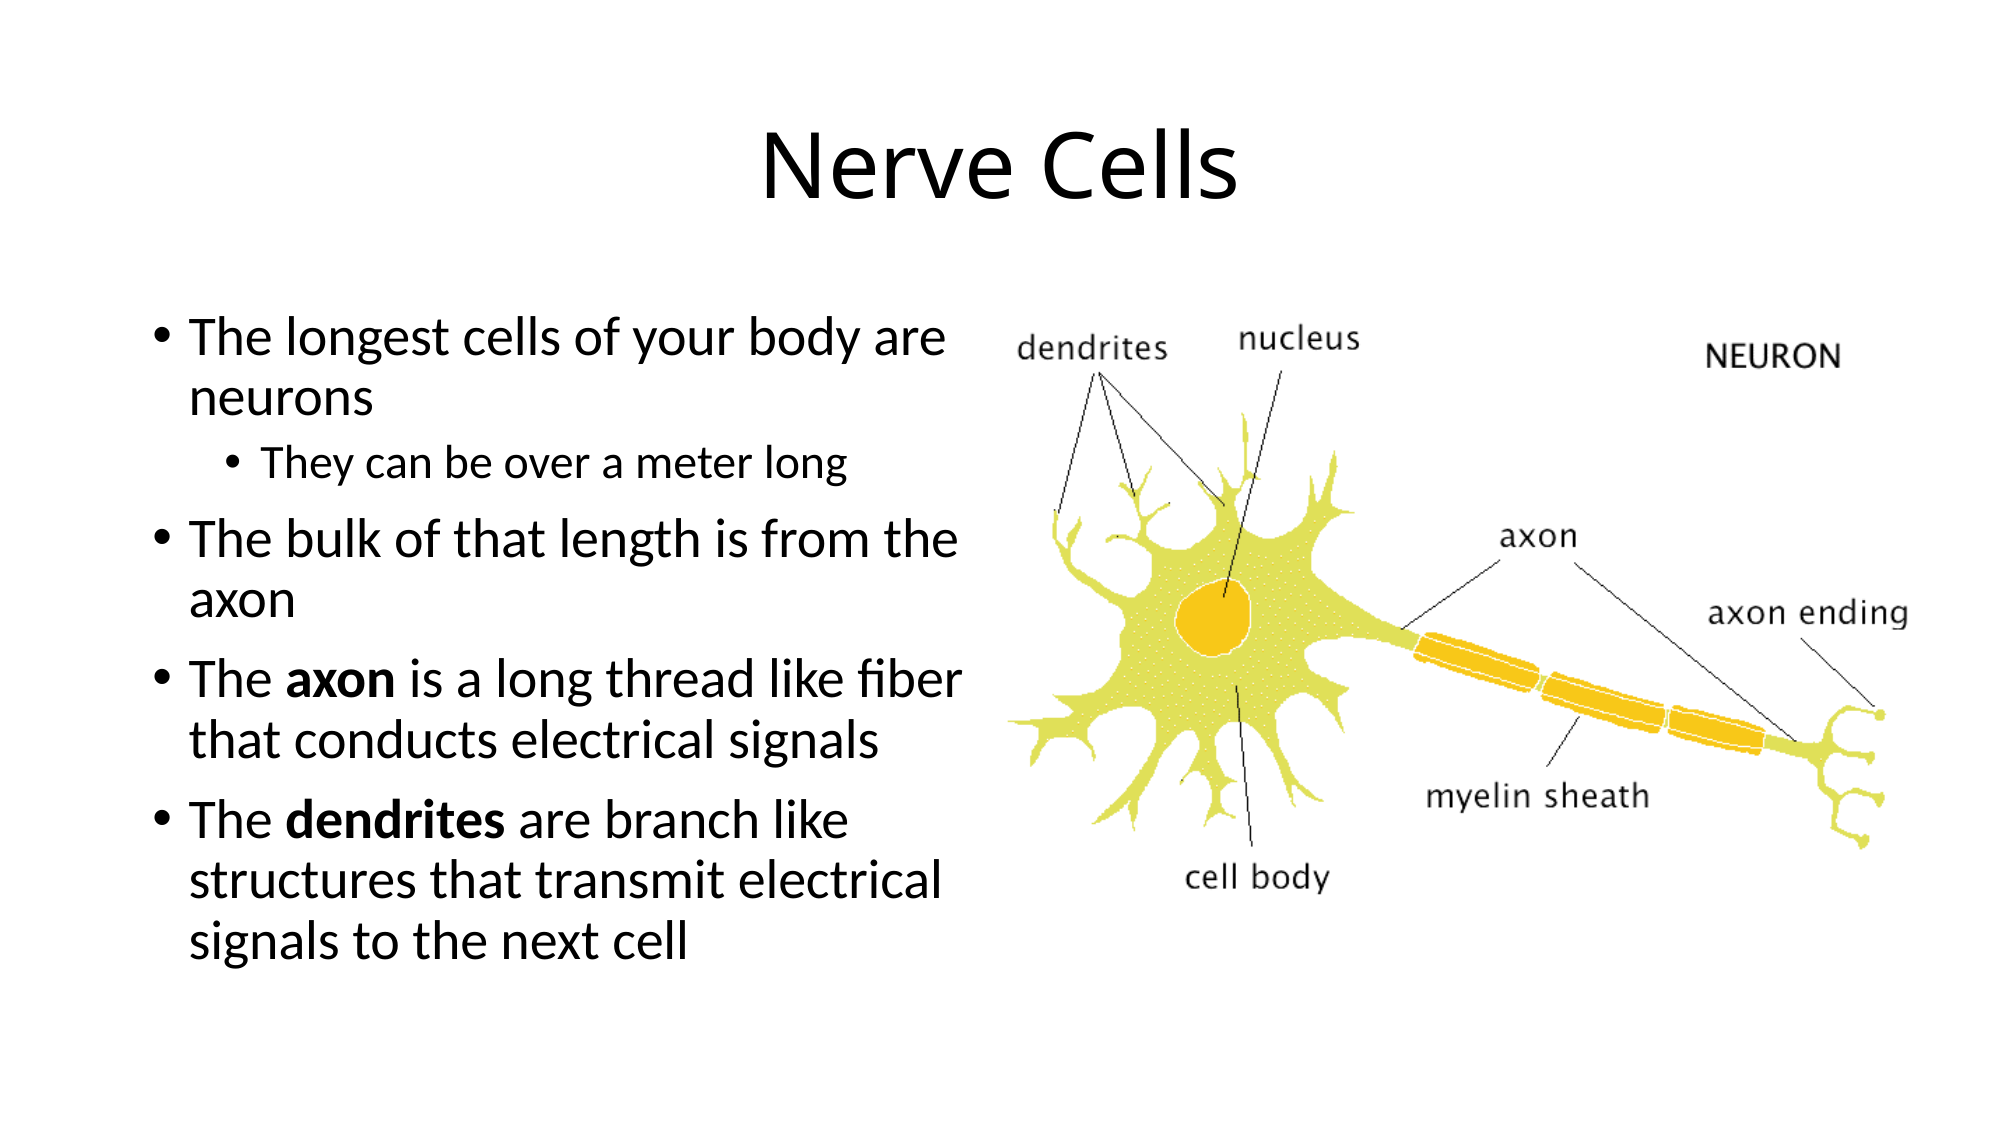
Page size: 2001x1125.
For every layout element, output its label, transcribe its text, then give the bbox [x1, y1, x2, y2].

picture [966, 277, 1945, 977]
list The longest cells of your body are neurons They can be over a meter long The bulk of that length is from the axon The axon is a long thread like fiber that conducts electrical signals The dendrites are branch like structures that transmit electrical signals to the next cell [137, 299, 988, 1014]
title Nerve Cells [137, 59, 1863, 278]
